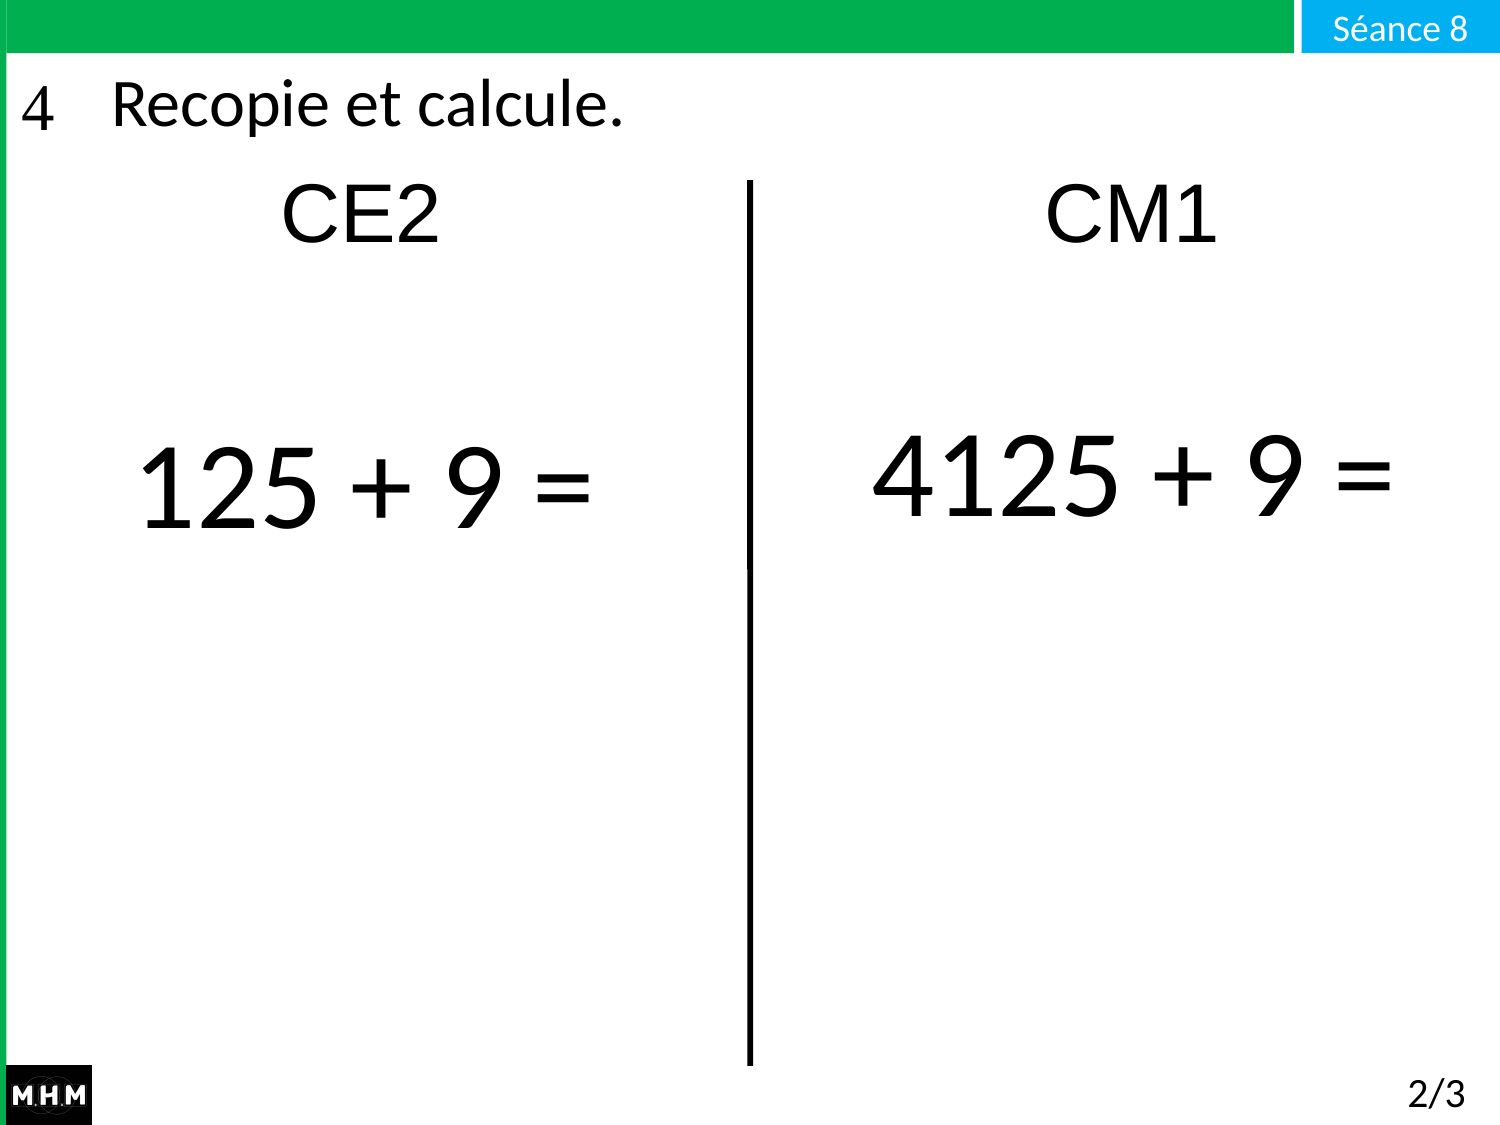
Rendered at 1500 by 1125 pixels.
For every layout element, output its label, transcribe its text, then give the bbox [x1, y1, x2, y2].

text_box 4125 + 9 = [856, 383, 1418, 549]
picture [6, 1065, 92, 1125]
text_box CE2 CM1 [265, 152, 1240, 260]
list 2/3 [1373, 1064, 1500, 1125]
title Recopie et calcule. [96, 60, 1391, 150]
text_box 125 + 9 = [118, 396, 620, 561]
